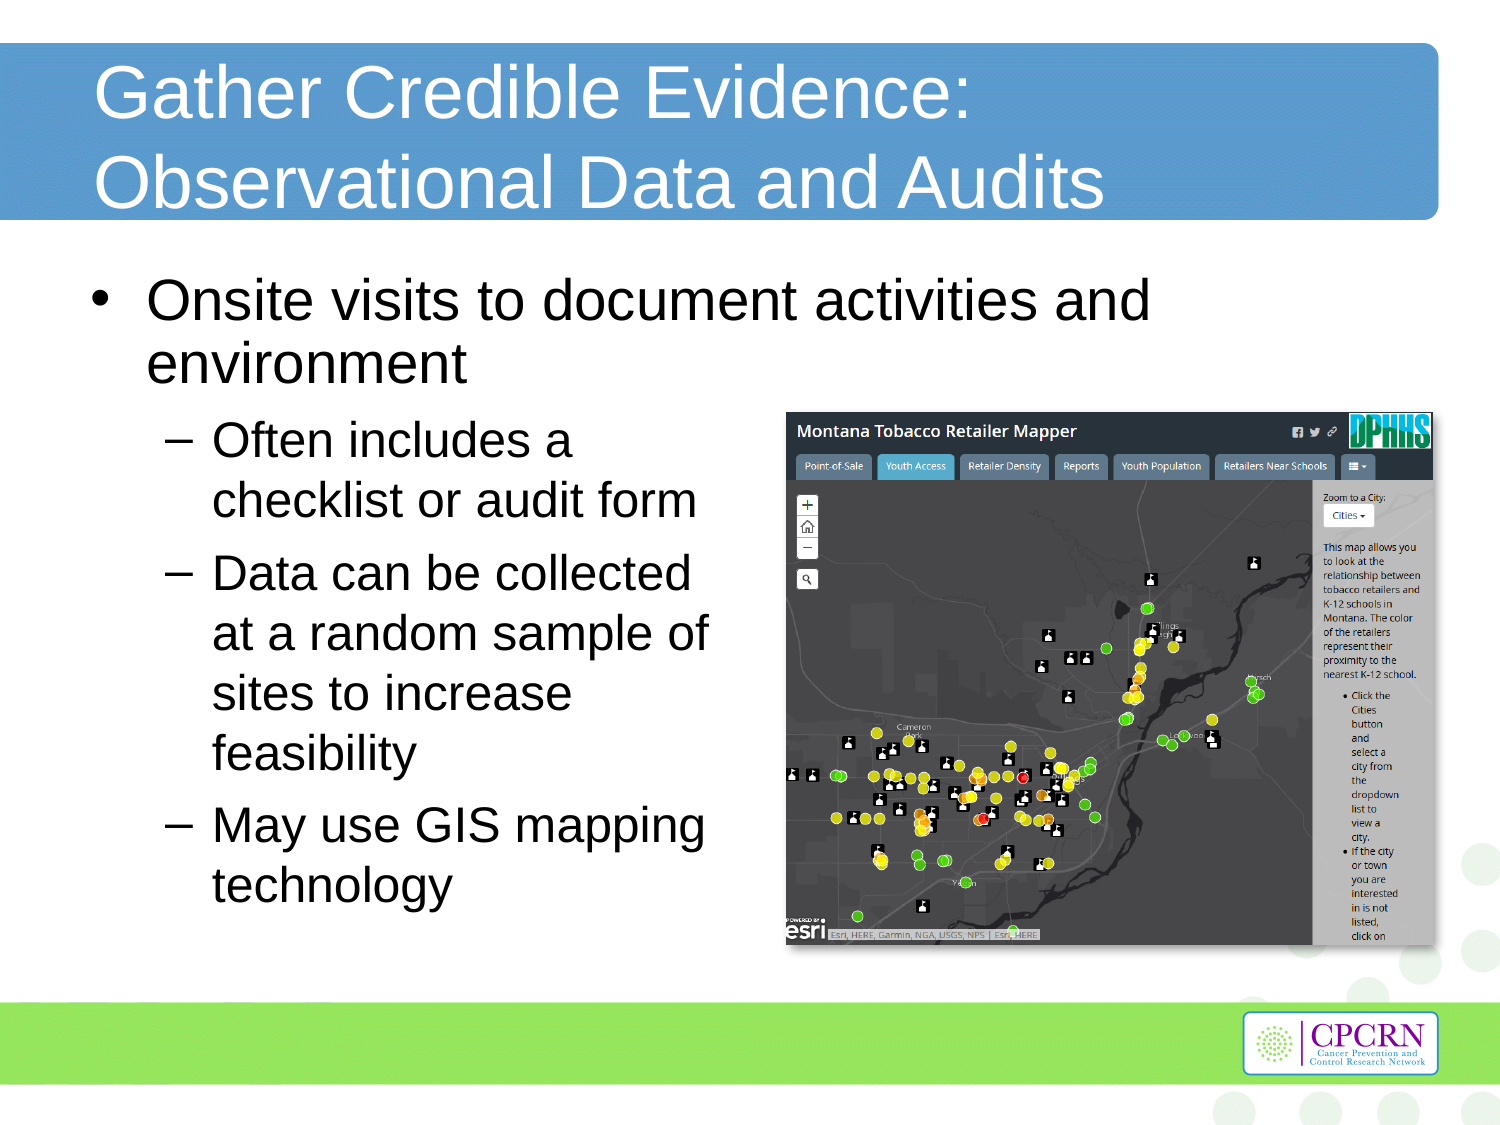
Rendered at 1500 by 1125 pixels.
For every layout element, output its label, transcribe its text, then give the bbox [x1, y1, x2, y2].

list Onsite visits to document activities and environment [75, 262, 1438, 1005]
picture [785, 412, 1433, 945]
text_box Often includes a checklist or audit form Data can be collected at a random sample of sites to increase feasibility May use GIS mapping technology [74, 399, 738, 1125]
title Gather Credible Evidence: Observational Data and Audits [78, 39, 1500, 228]
picture [0, 0, 1500, 1125]
